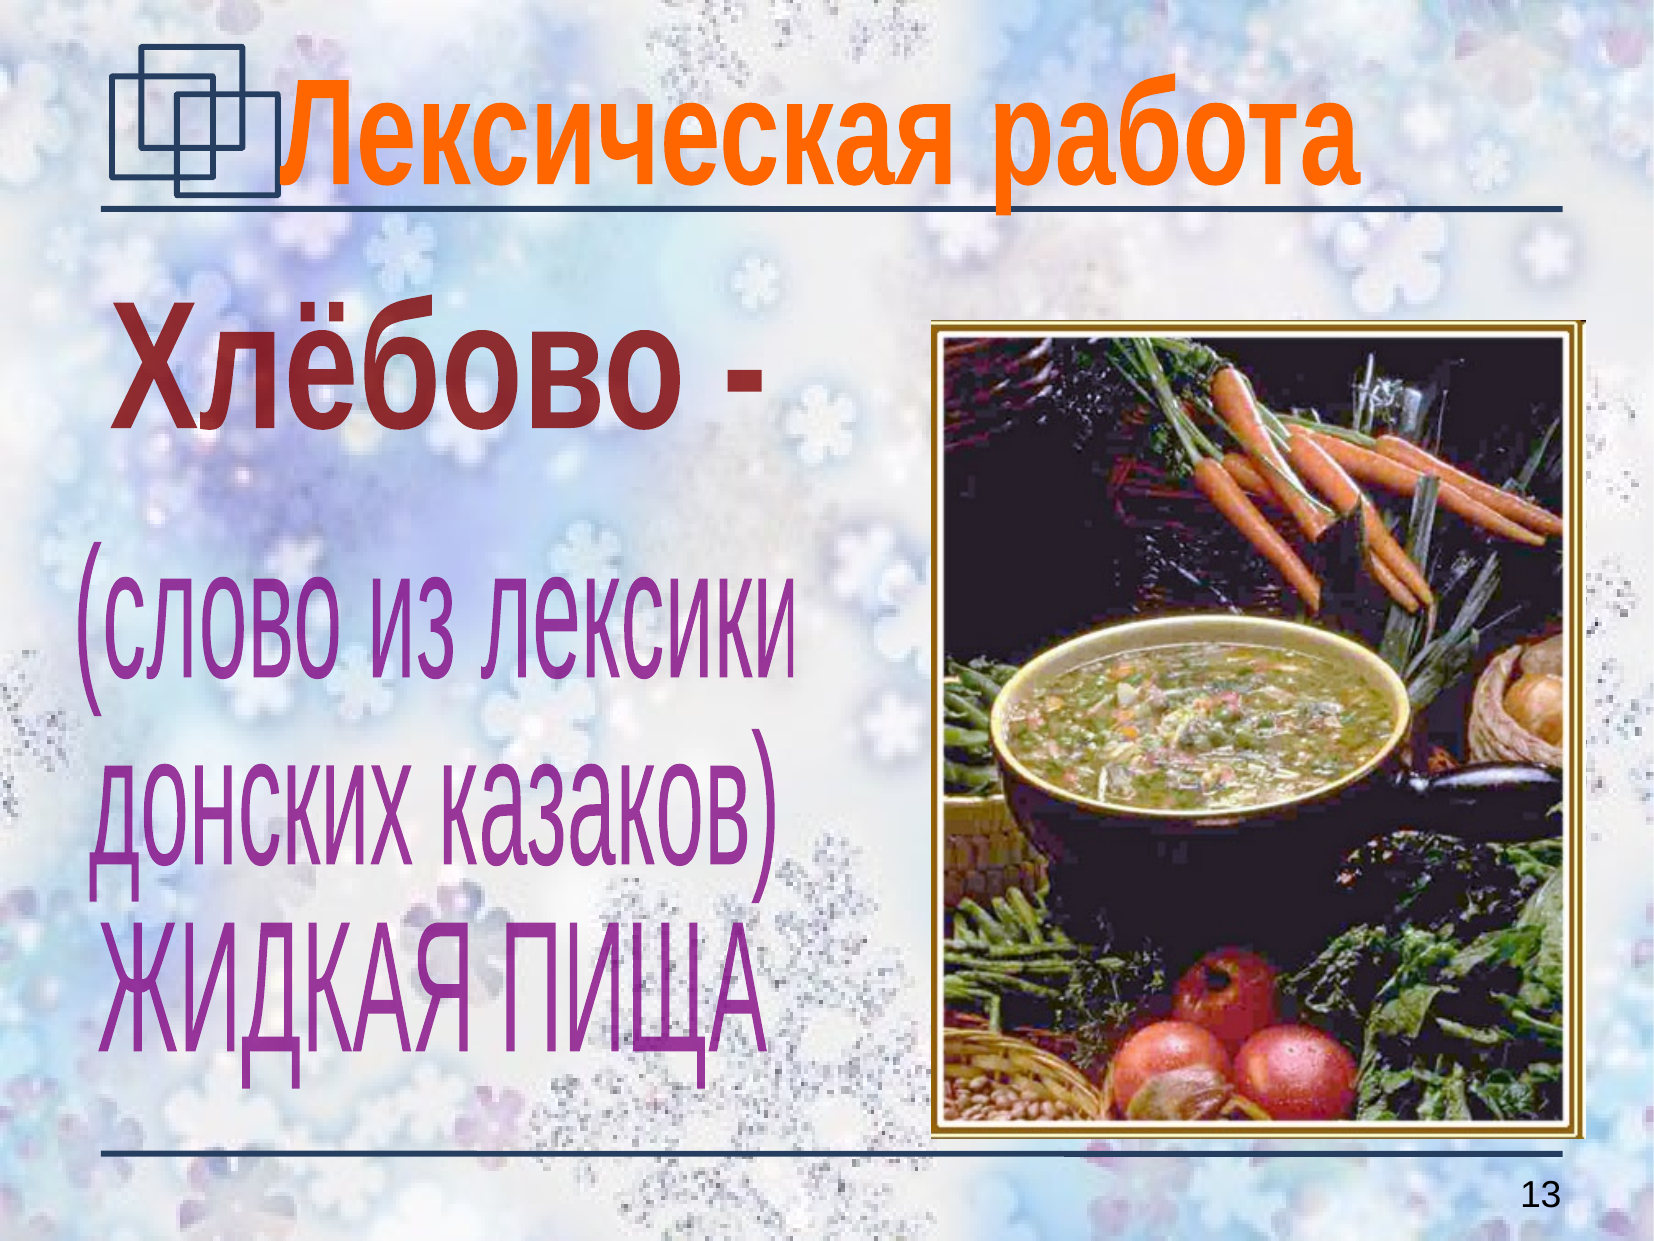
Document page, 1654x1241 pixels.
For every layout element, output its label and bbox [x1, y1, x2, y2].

list [930, 320, 1587, 1140]
picture [0, 0, 1654, 1241]
